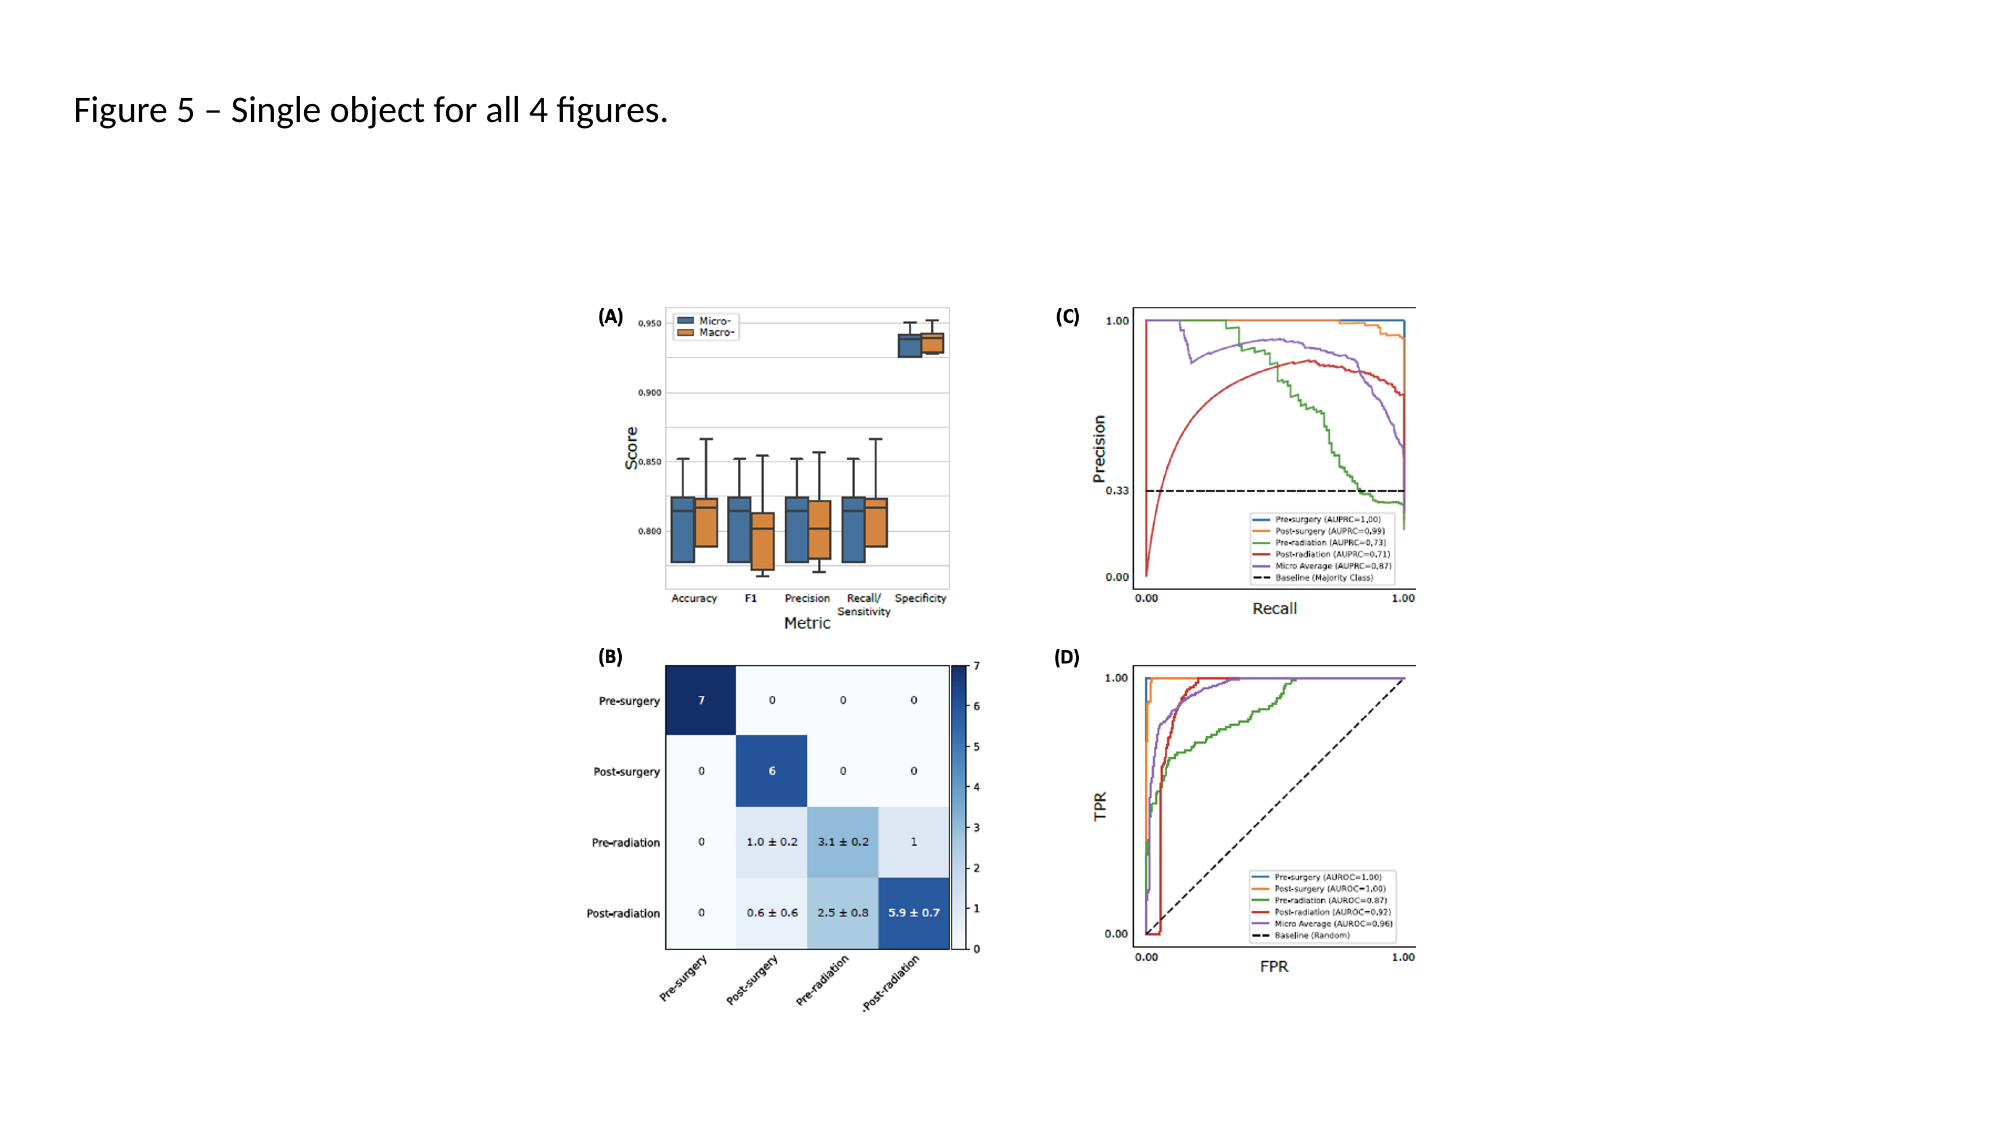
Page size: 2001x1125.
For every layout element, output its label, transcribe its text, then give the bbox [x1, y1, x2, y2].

text_box Figure 5 – Single object for all 4 figures. [58, 77, 685, 138]
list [572, 299, 1428, 1014]
